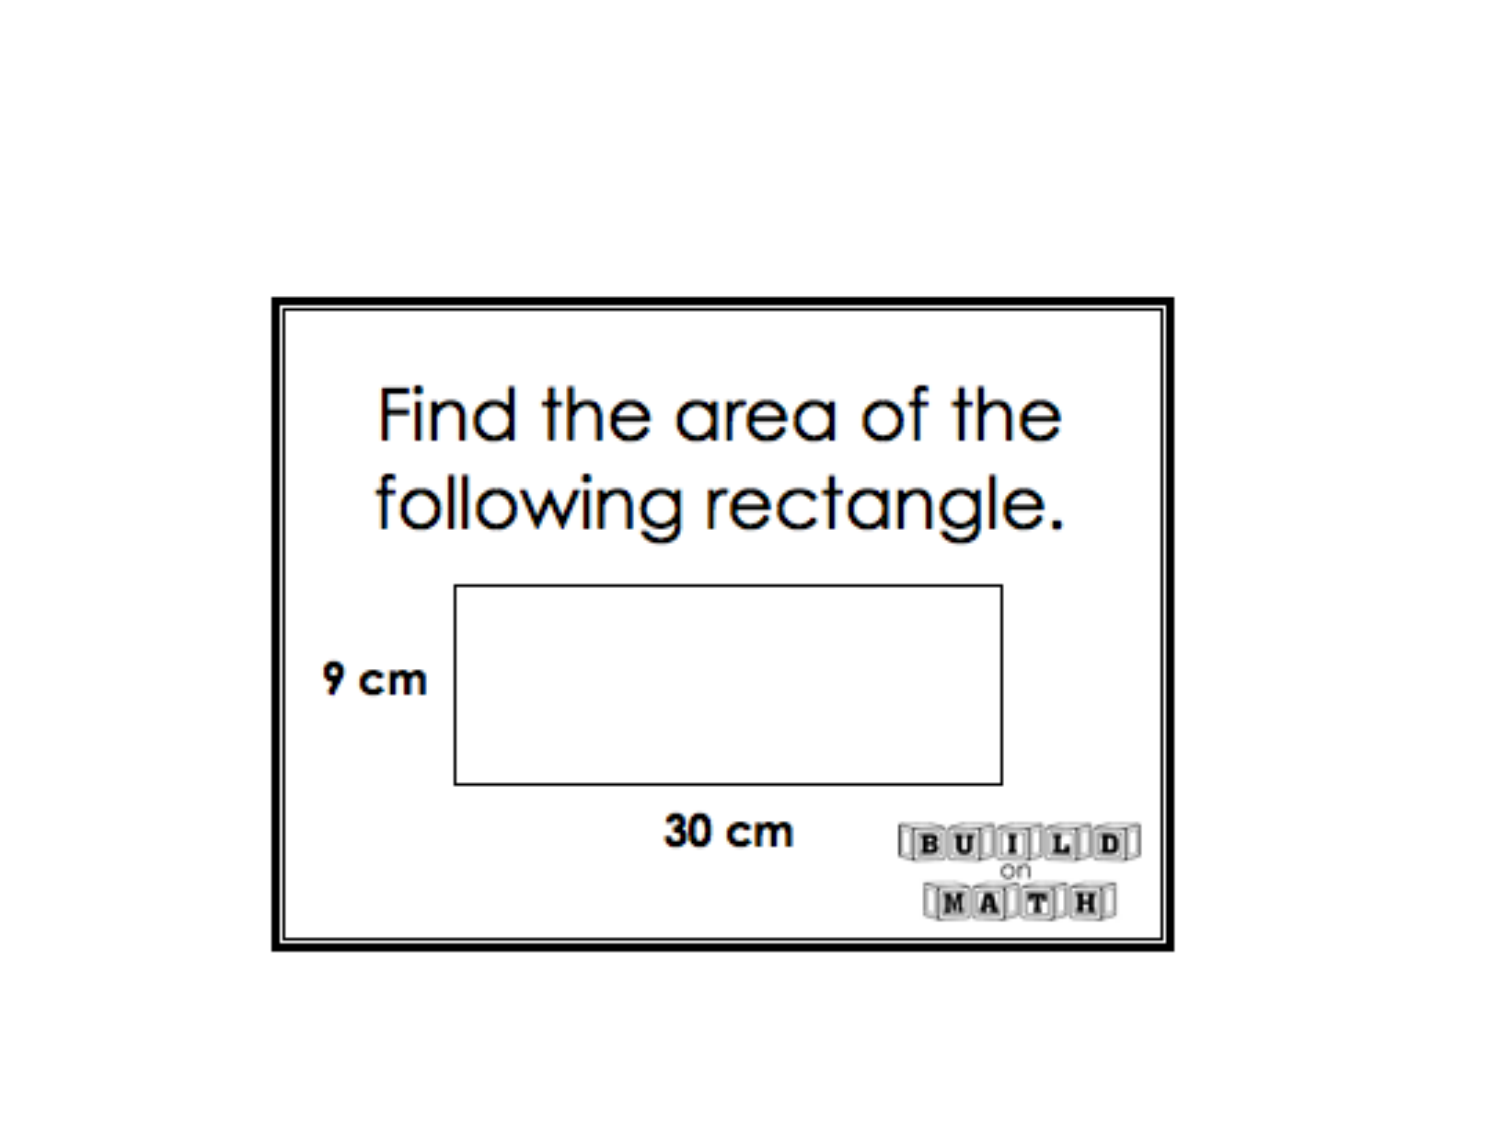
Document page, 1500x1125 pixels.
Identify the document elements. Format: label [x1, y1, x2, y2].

list [74, 262, 1426, 1006]
